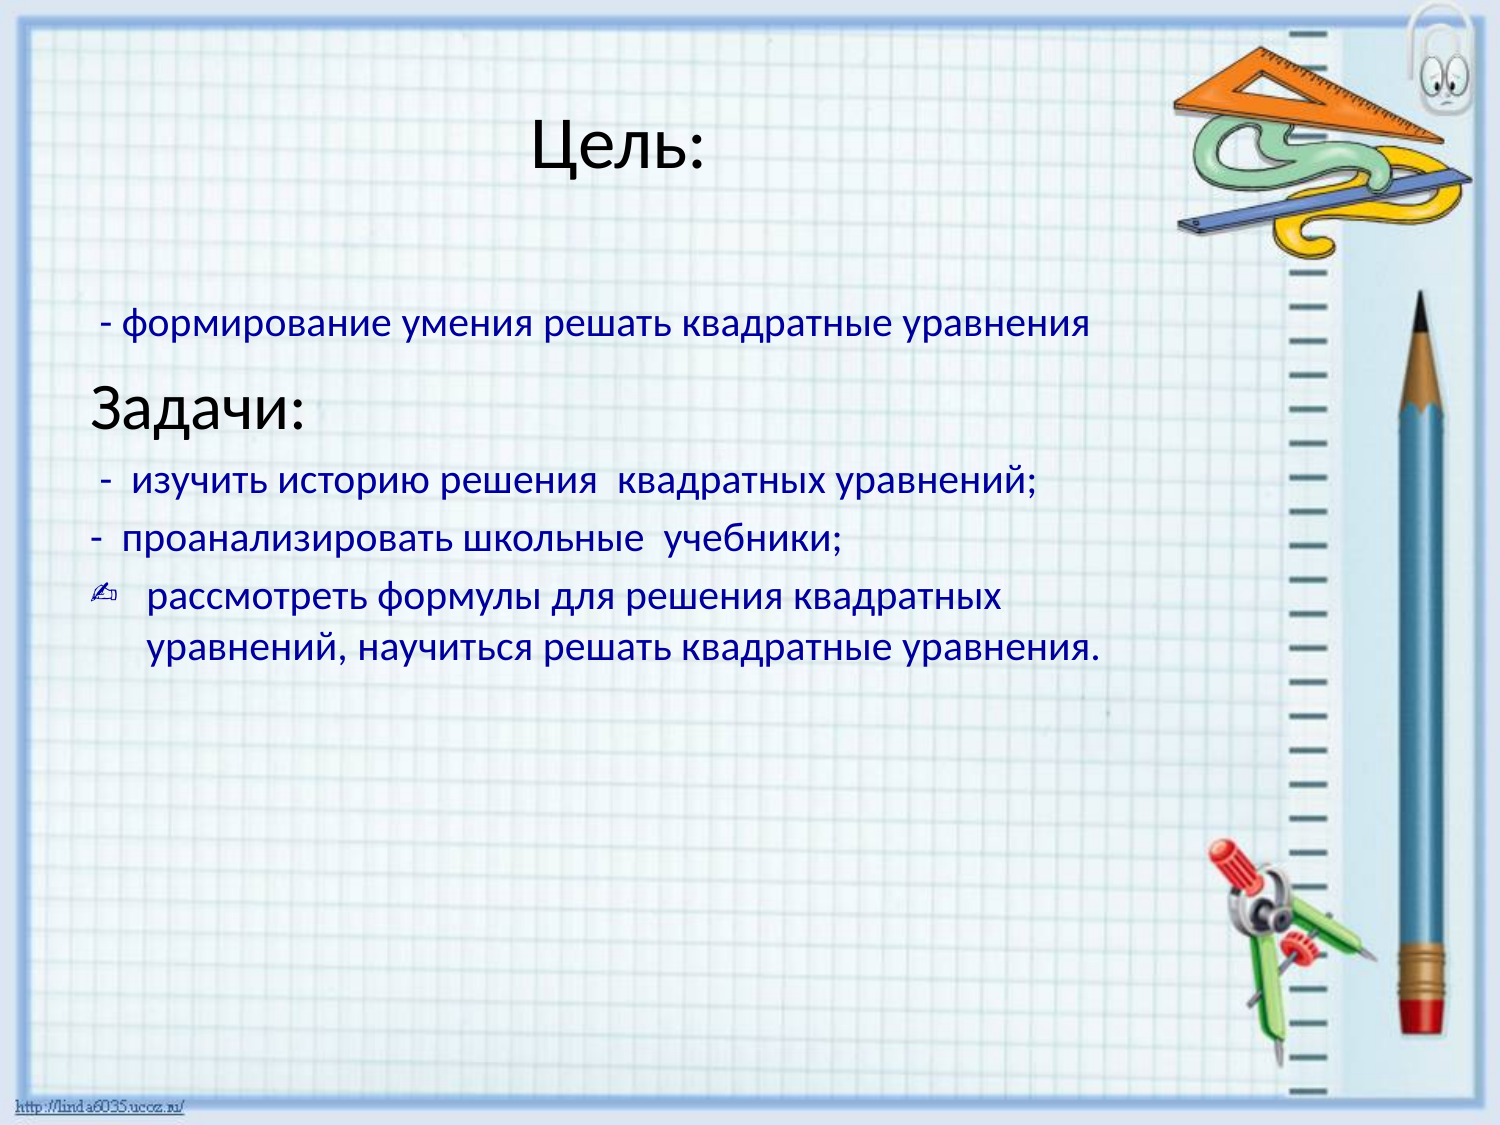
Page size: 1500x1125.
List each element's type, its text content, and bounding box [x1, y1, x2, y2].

list - формирование умения решать квадратные уравнения Задачи: - изучить историю решения квадратных уравнений; - проанализировать школьные учебники; рассмотреть формулы для решения квадратных уравнений, научиться решать квадратные уравнения. [75, 262, 1176, 1005]
title Цель: [75, 45, 1164, 233]
picture [0, 0, 1500, 1125]
